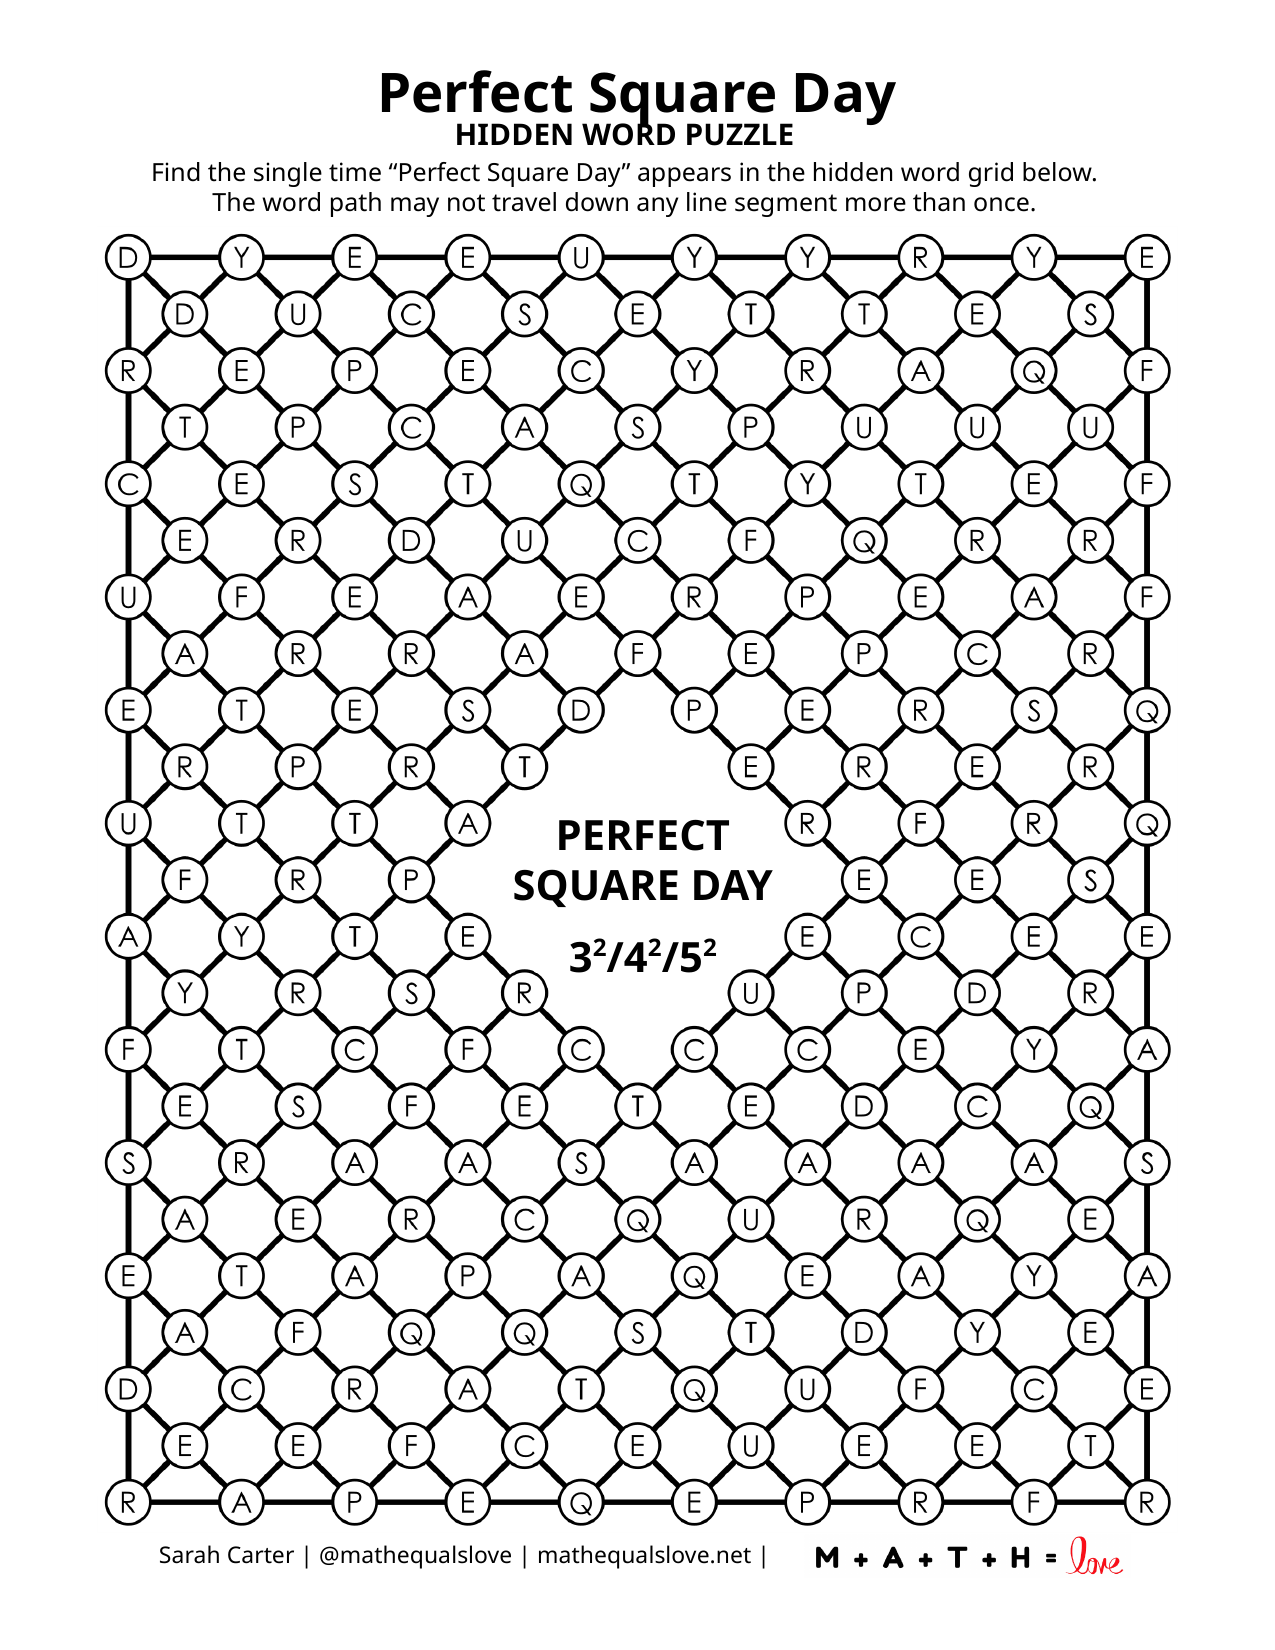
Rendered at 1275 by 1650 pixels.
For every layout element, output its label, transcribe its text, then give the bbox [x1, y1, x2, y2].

text_box Find the single time “Perfect Square Day” appears in the hidden word grid below. The word path may not travel down any line segment more than once. [54, 149, 1203, 224]
picture [97, 226, 1178, 1533]
text_box HIDDEN WORD PUZZLE [319, 108, 930, 159]
text_box Perfect Square Day [246, 57, 1029, 124]
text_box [143, 1533, 1132, 1579]
